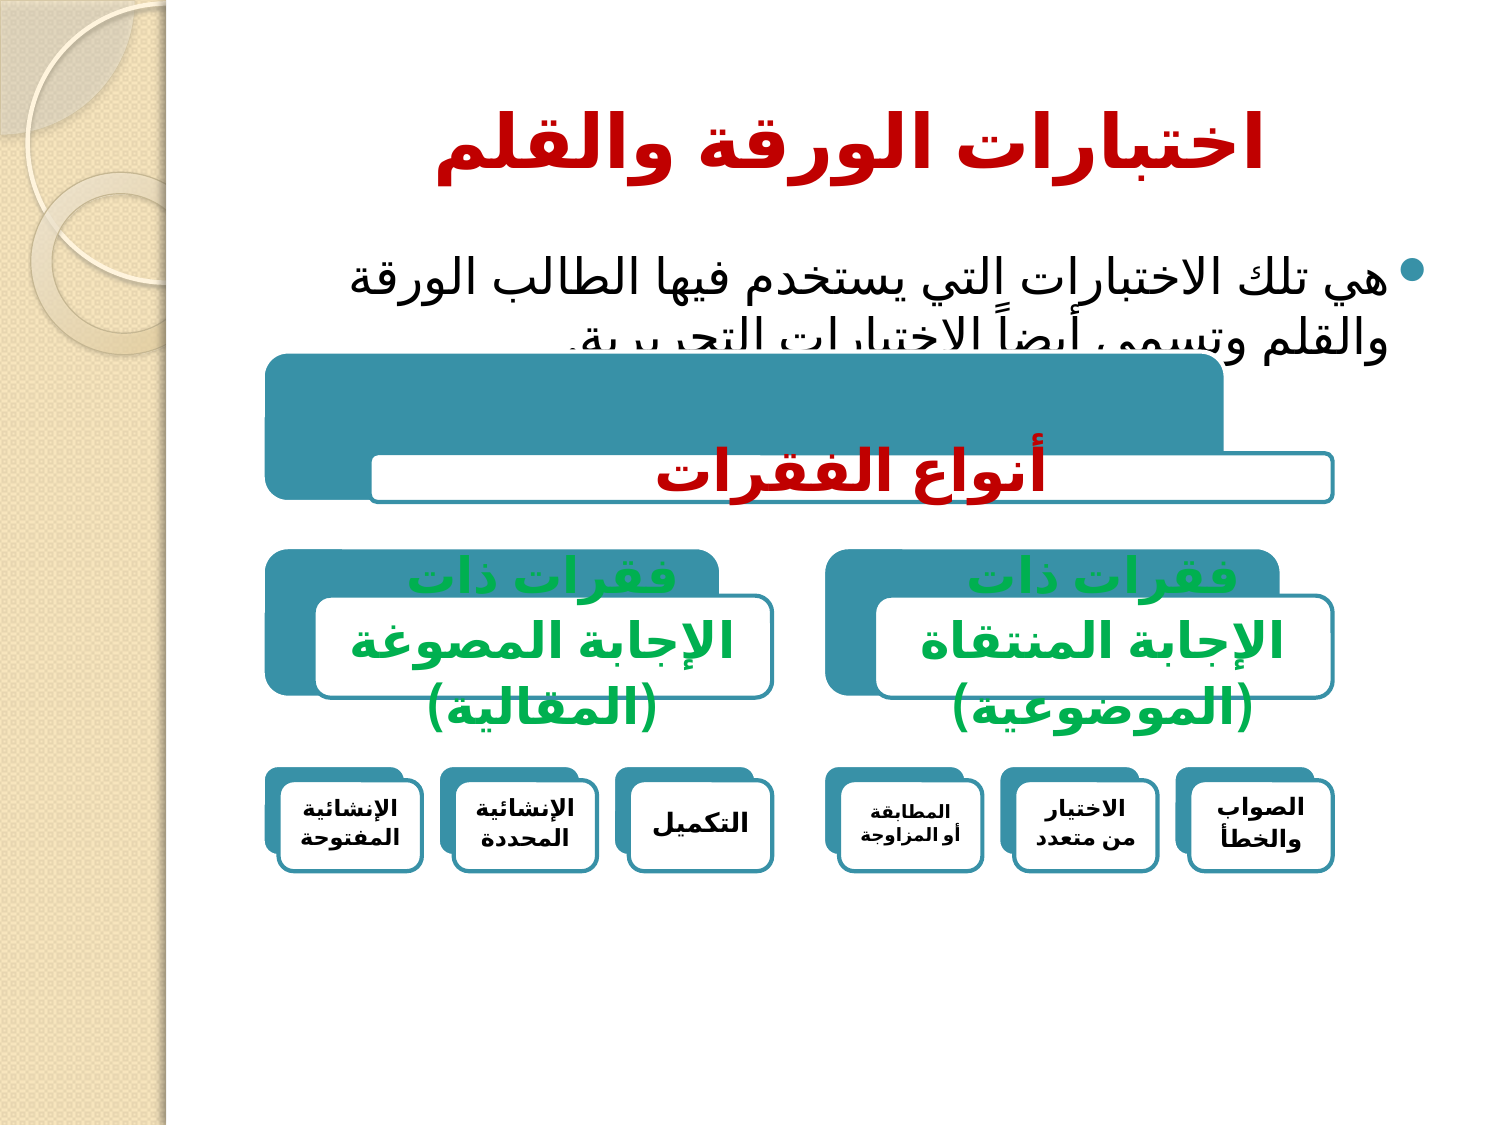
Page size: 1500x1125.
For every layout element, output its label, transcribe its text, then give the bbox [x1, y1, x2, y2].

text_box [128, 351, 1467, 1090]
title اختبارات الورقة والقلم [235, 45, 1466, 233]
list هي تلك الاختبارات التي يستخدم فيها الطالب الورقة والقلم وتسمى أيضاً الاختبارات التحريرية. [235, 237, 1466, 349]
